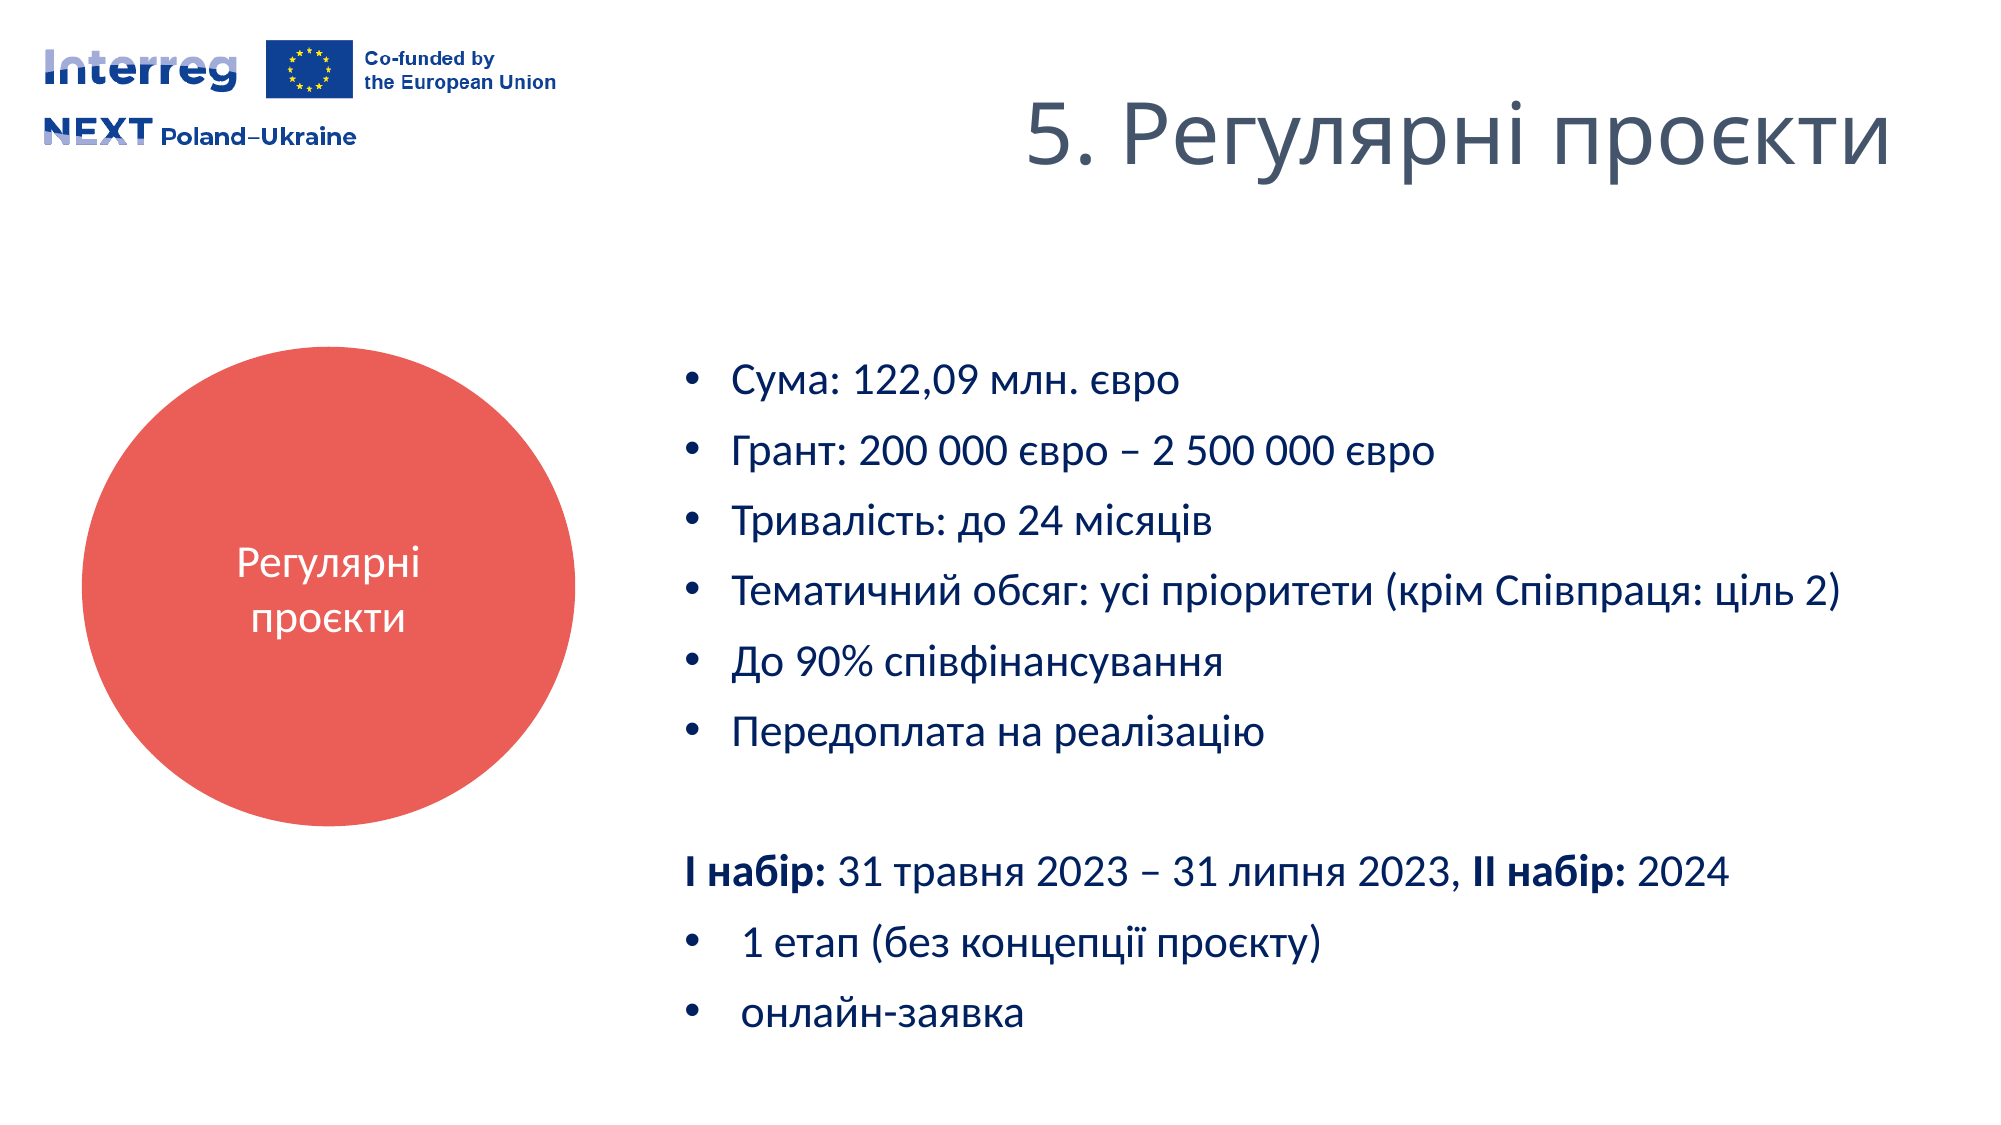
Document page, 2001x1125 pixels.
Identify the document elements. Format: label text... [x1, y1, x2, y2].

picture [24, 16, 575, 178]
subtitle Lublin, 6 października 2022 [275, 895, 1775, 1066]
text_box Сума: 122,09 млн. євро Грант: 200 000 євро – 2 500 000 євро Тривалість: до 24 місяців Тематичний обсяг: усі пріоритети (крім Співпраця: ціль 2) До 90% співфінансування Передоплата на реалізацію I набір: 31 травня 2023 – 31 липня 2023, II набір: 2024 1 етап (без концепції проєкту) онлайн-заявка [669, 347, 1954, 915]
text_box Регулярні проєкти [81, 346, 576, 827]
text_box 5. Регулярні проєкти [999, 59, 1920, 191]
